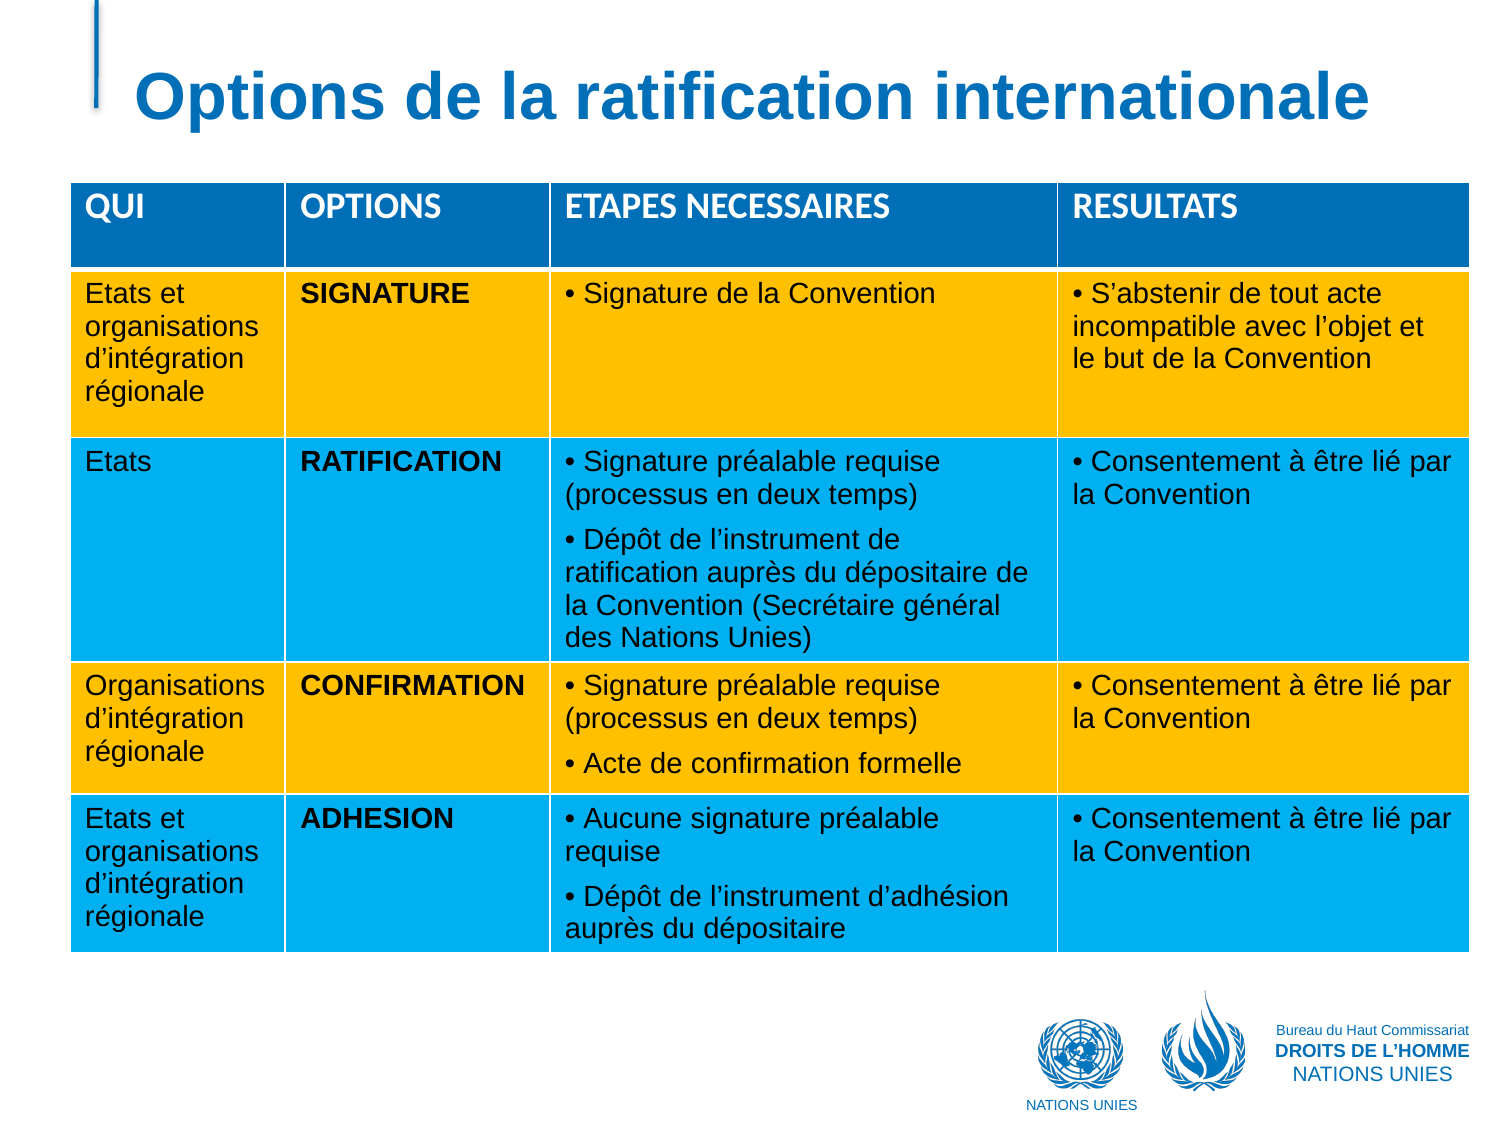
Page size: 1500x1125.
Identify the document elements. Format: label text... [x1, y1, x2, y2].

text_box Bureau du Haut Commissariat DROITS DE L’HOMME NATIONS UNIES [1245, 1013, 1500, 1094]
table_header RESULTATS [1058, 183, 1469, 267]
table_cell Consentement à être lié par la Convention [1058, 663, 1469, 793]
table_cell Etats et organisations d’intégration régionale [71, 272, 284, 437]
table_cell Signature préalable requise (processus en deux temps) Acte de confirmation formelle [551, 663, 1057, 793]
title Options de la ratification internationale [70, 45, 1437, 181]
table_cell Aucune signature préalable requise Dépôt de l’instrument d’adhésion auprès du dépositaire [551, 795, 1057, 952]
table_cell SIGNATURE [286, 272, 549, 437]
picture [1037, 990, 1457, 1107]
table_cell Signature préalable requise (processus en deux temps) Dépôt de l’instrument de ratification auprès du dépositaire de la Convention (Secrétaire général des Nations Unies) [551, 438, 1057, 661]
table_cell Etats et organisations d’intégration régionale [71, 795, 284, 952]
table_cell Signature de la Convention [551, 272, 1057, 437]
table_cell Organisations d’intégration régionale [71, 663, 284, 793]
table_cell Etats [71, 438, 284, 661]
table_header OPTIONS [286, 183, 549, 267]
table_cell RATIFICATION [286, 438, 549, 661]
table_cell S’abstenir de tout acte incompatible avec l’objet et le but de la Convention [1058, 272, 1469, 437]
table_cell Consentement à être lié par la Convention [1058, 795, 1469, 952]
table_header ETAPES NECESSAIRES [551, 183, 1057, 267]
table_cell ADHESION [286, 795, 549, 952]
table_header QUI [71, 183, 284, 267]
text_box NATIONS UNIES [980, 1088, 1184, 1121]
table_cell CONFIRMATION [286, 663, 549, 793]
table_cell Consentement à être lié par la Convention [1058, 438, 1469, 661]
